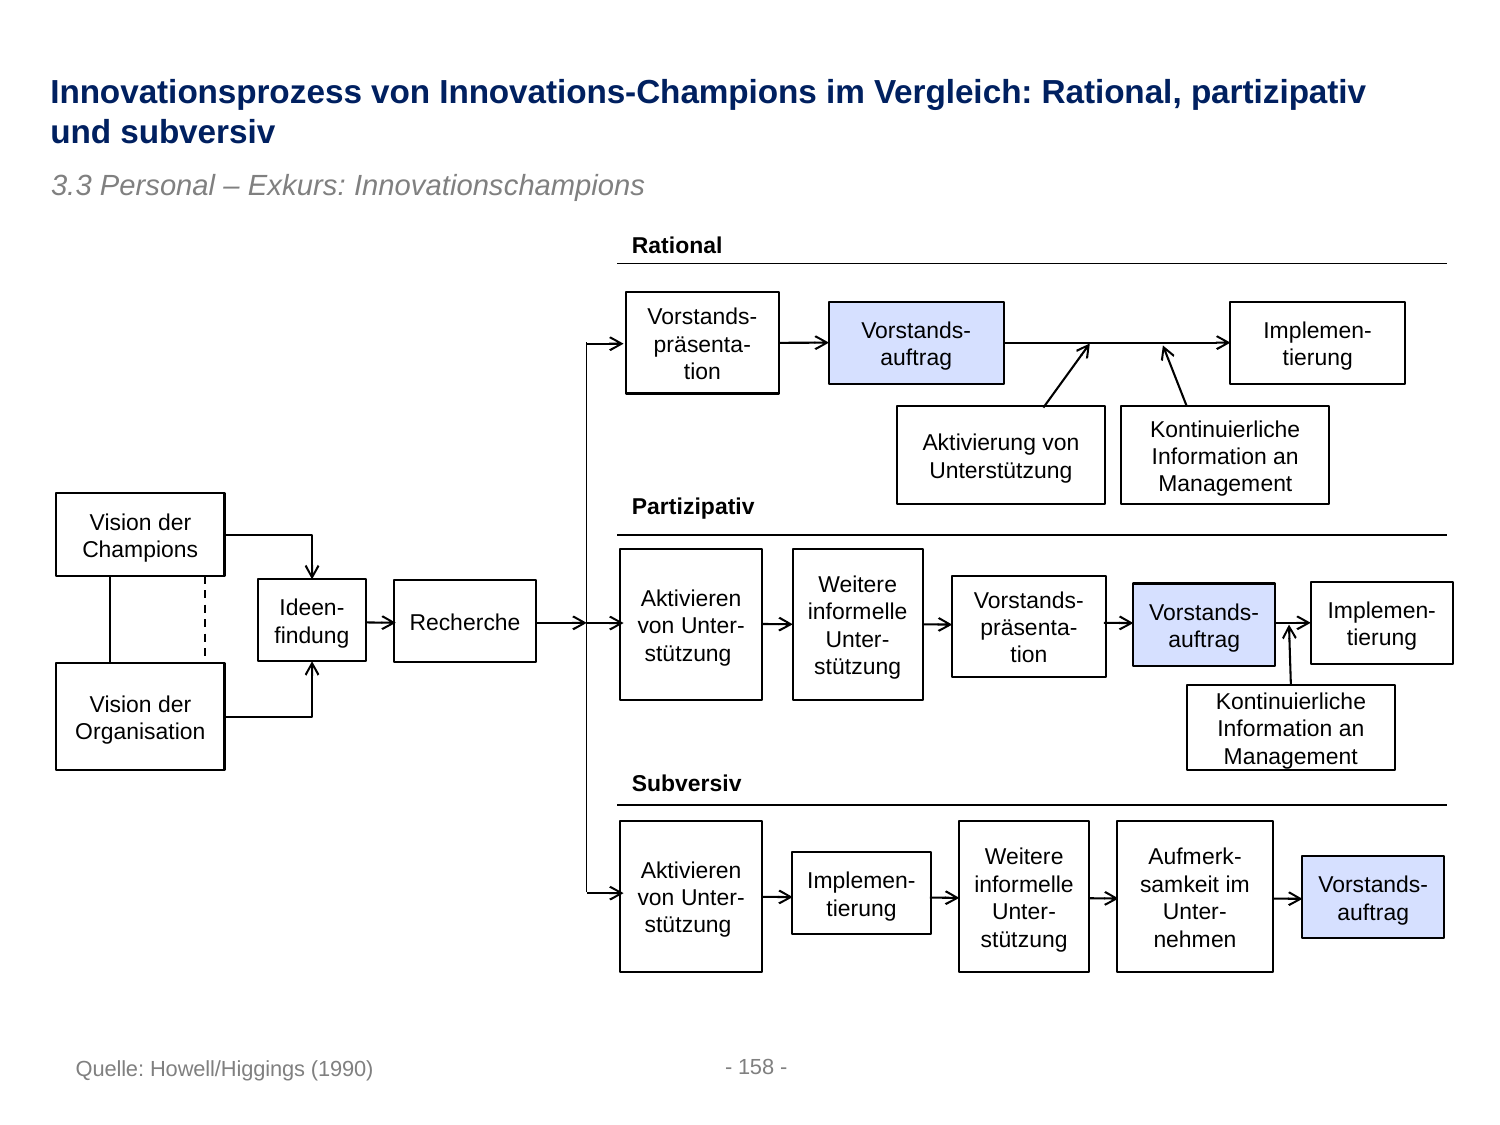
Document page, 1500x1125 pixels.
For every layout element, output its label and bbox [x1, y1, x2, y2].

slide_number [599, 1045, 913, 1093]
text_box [616, 757, 1447, 806]
text_box [36, 159, 662, 209]
text_box [35, 63, 1433, 158]
text_box [54, 290, 1455, 974]
text_box [60, 1046, 389, 1088]
text_box [616, 219, 1447, 266]
